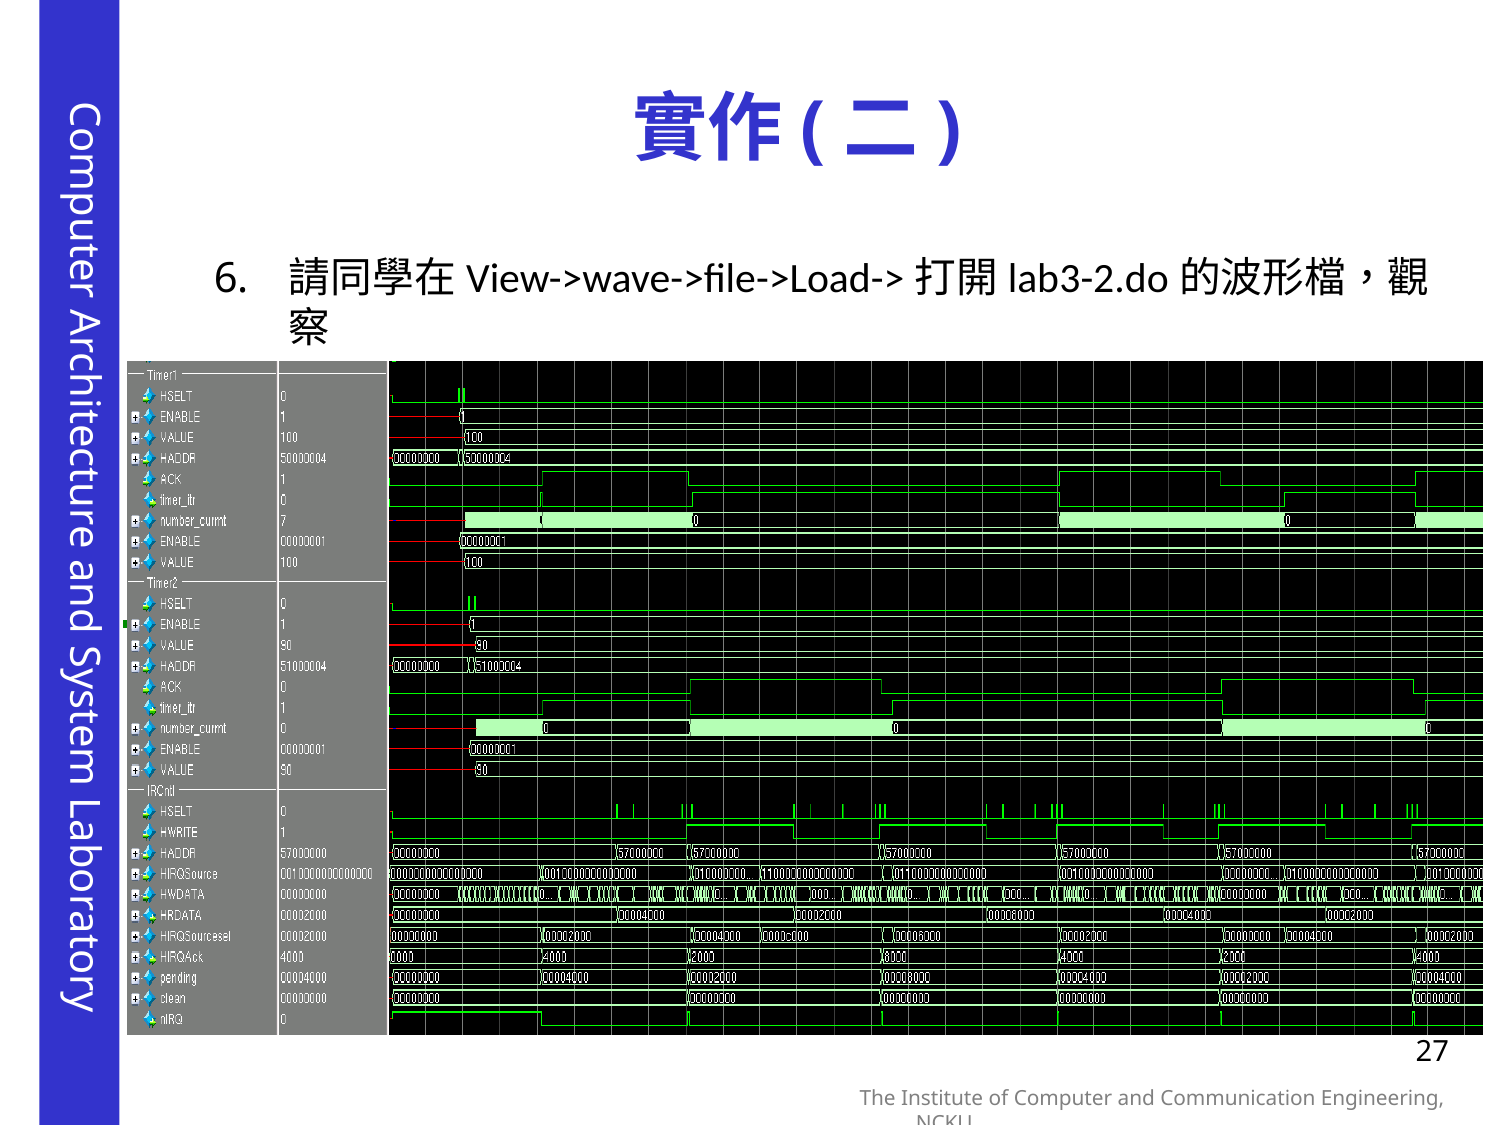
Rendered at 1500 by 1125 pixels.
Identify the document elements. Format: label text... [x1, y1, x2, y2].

list 請同學在View->wave->file->Load->打開lab3-2.do的波形檔，觀察 Timer1、Timer2和IRCntl之間的關係。 [123, 243, 1483, 361]
slide_number 27 [1151, 1044, 1465, 1101]
picture [123, 361, 1483, 1036]
title 實作(二) [135, 30, 1460, 219]
